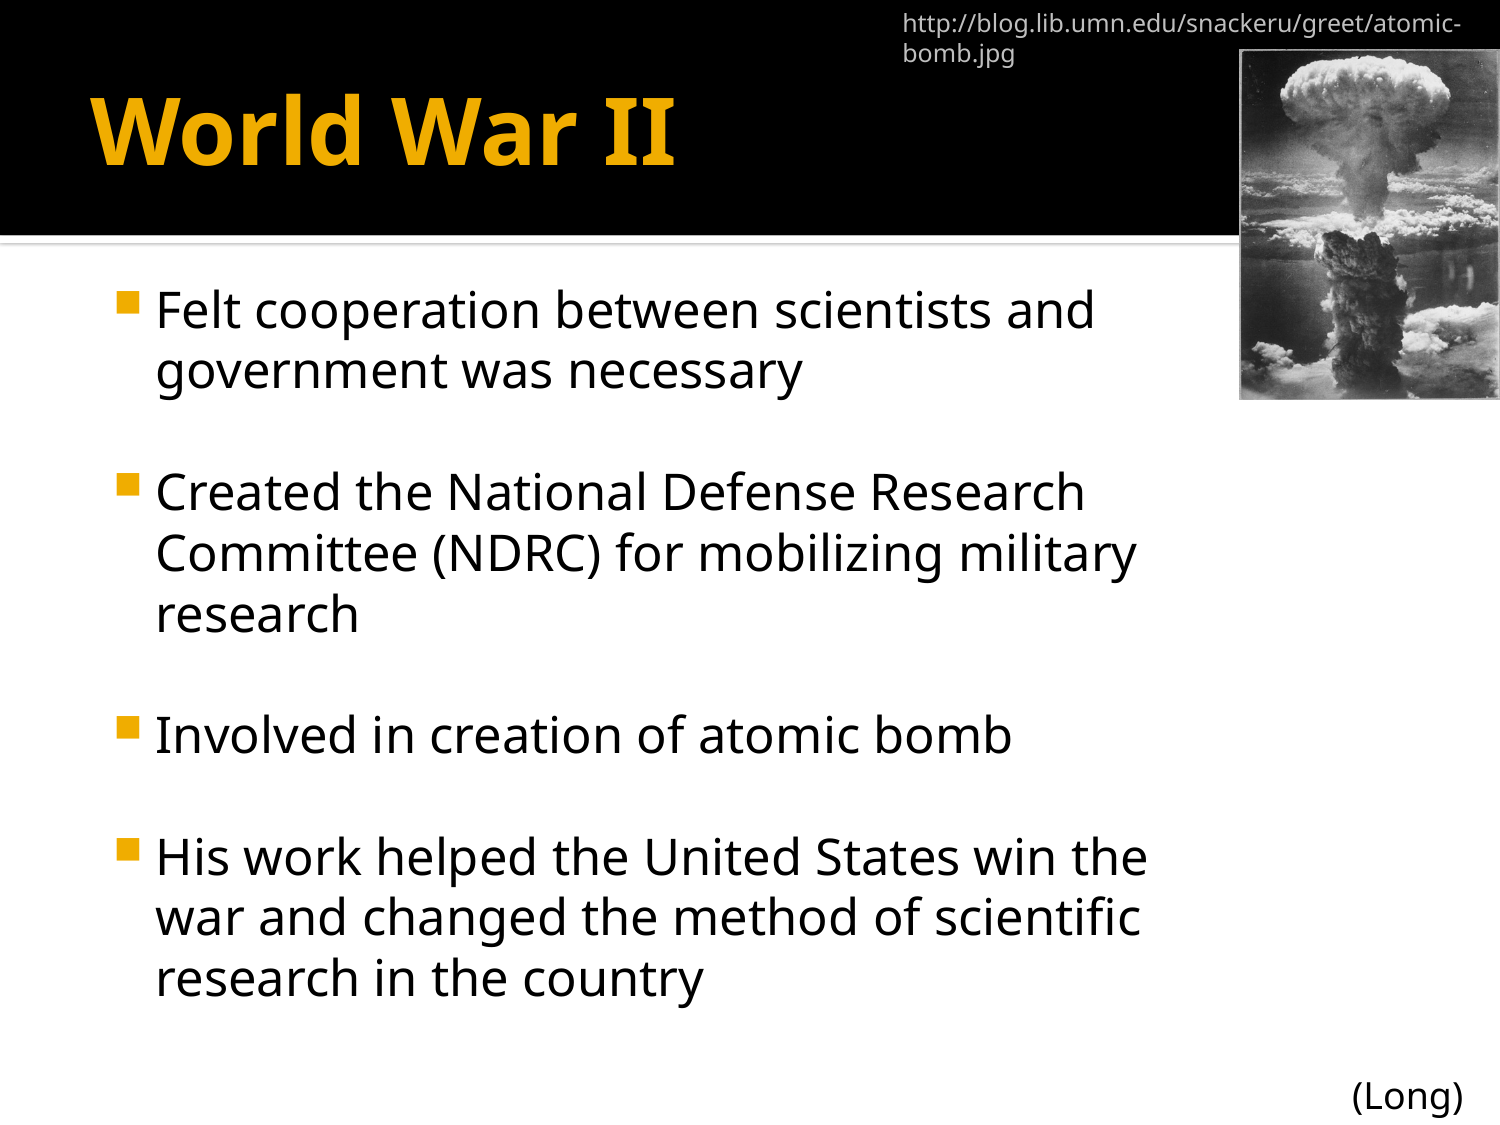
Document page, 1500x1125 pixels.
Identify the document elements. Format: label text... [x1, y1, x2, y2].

list Felt cooperation between scientists and government was necessary Created the National Defense Research Committee (NDRC) for mobilizing military research Involved in creation of atomic bomb His work helped the United States win the war and changed the method of scientific research in the country [87, 262, 1250, 1022]
text_box http://blog.lib.umn.edu/snackeru/greet/atomic-bomb.jpg [887, 0, 1500, 75]
text_box (Long) [1337, 1064, 1500, 1125]
picture [1239, 49, 1500, 401]
title World War II [75, 25, 1233, 231]
